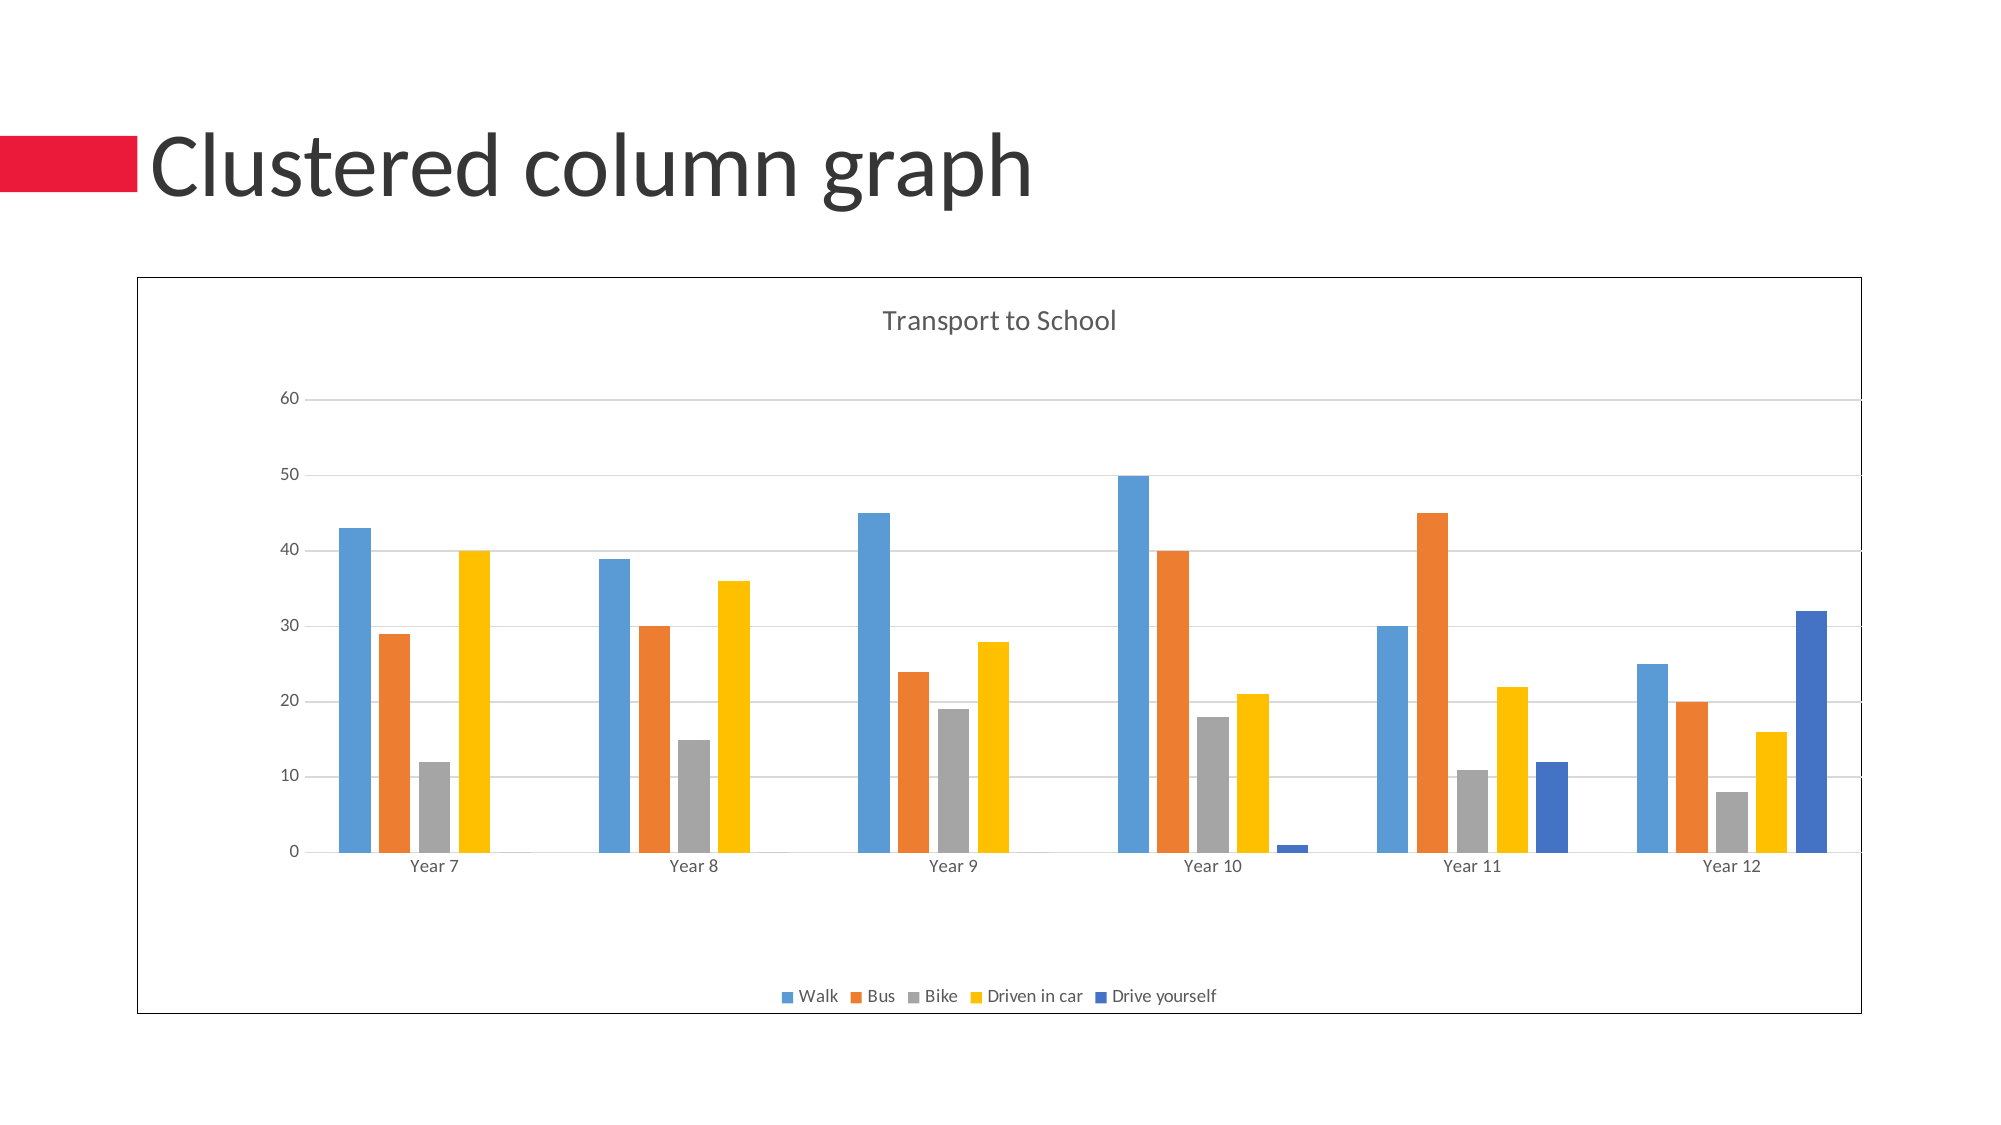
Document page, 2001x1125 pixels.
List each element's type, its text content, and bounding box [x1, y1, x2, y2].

title Clustered column graph [135, 57, 1861, 275]
chart [137, 277, 1863, 1014]
